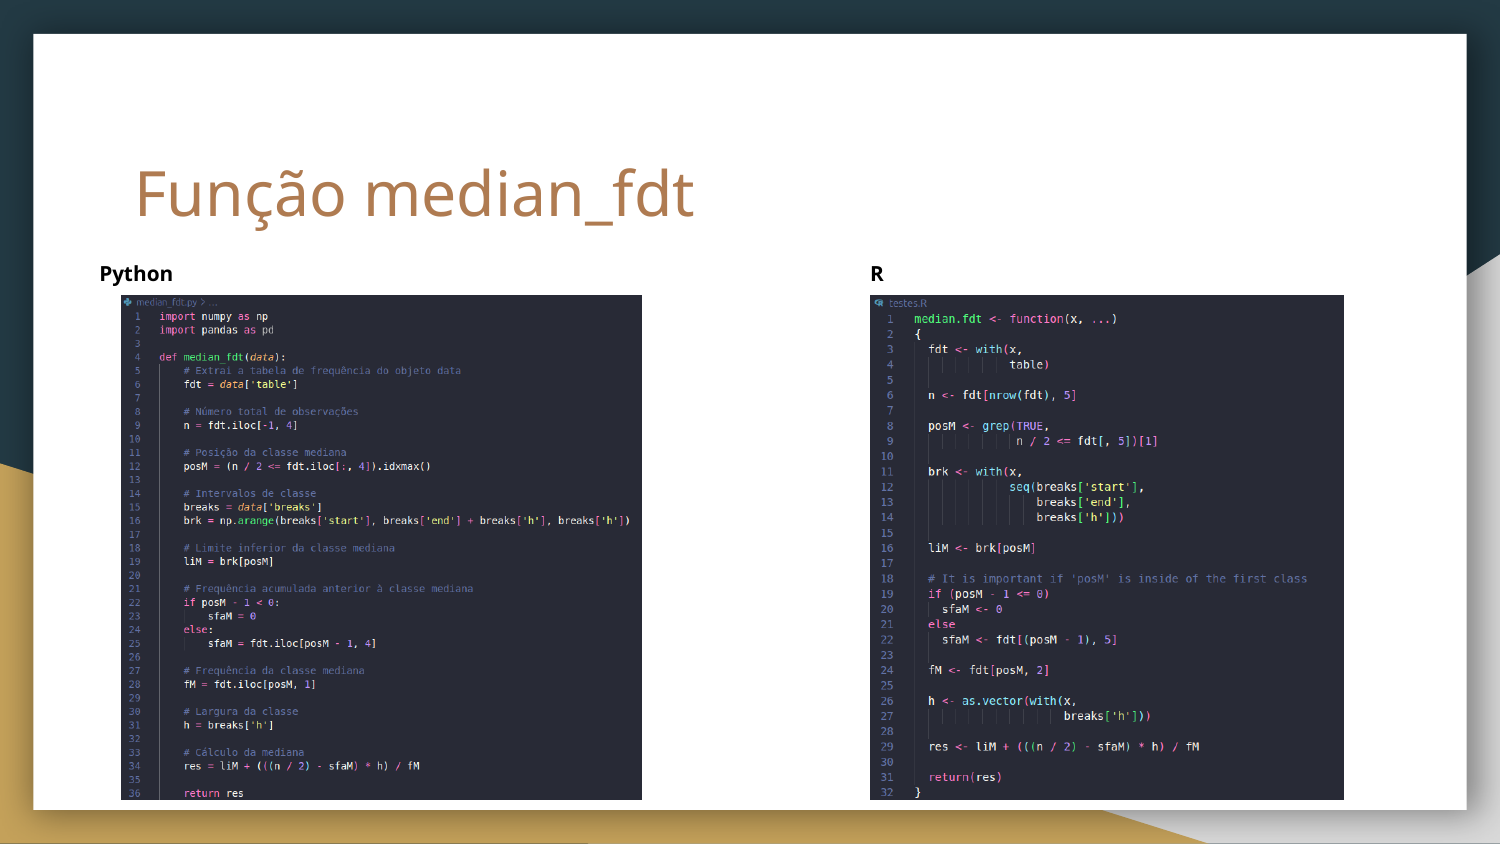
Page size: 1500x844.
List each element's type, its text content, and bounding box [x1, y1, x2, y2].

title Função median_fdt [134, 138, 1366, 296]
picture [869, 295, 1344, 800]
list R [870, 232, 1011, 295]
picture [121, 295, 642, 800]
list Python [99, 232, 241, 296]
